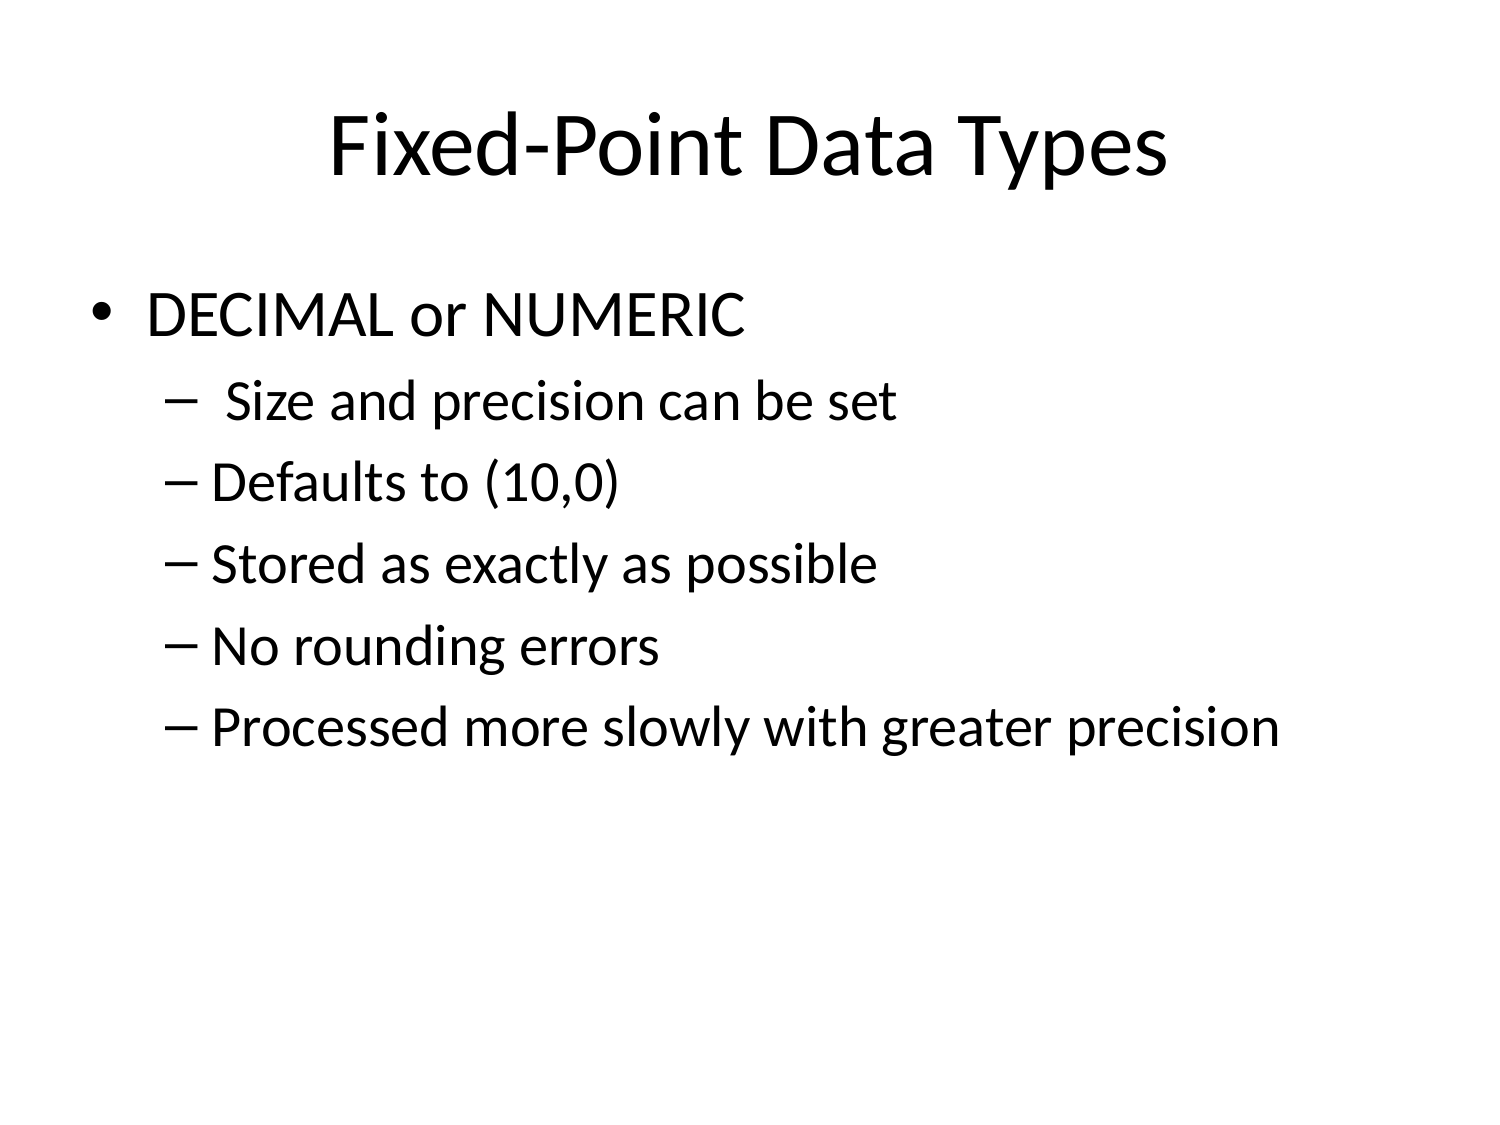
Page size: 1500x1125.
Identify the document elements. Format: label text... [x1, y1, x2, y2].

list DECIMAL or NUMERIC Size and precision can be set Defaults to (10,0) Stored as exactly as possible No rounding errors Processed more slowly with greater precision [75, 262, 1425, 1005]
title Fixed-Point Data Types [75, 45, 1425, 233]
